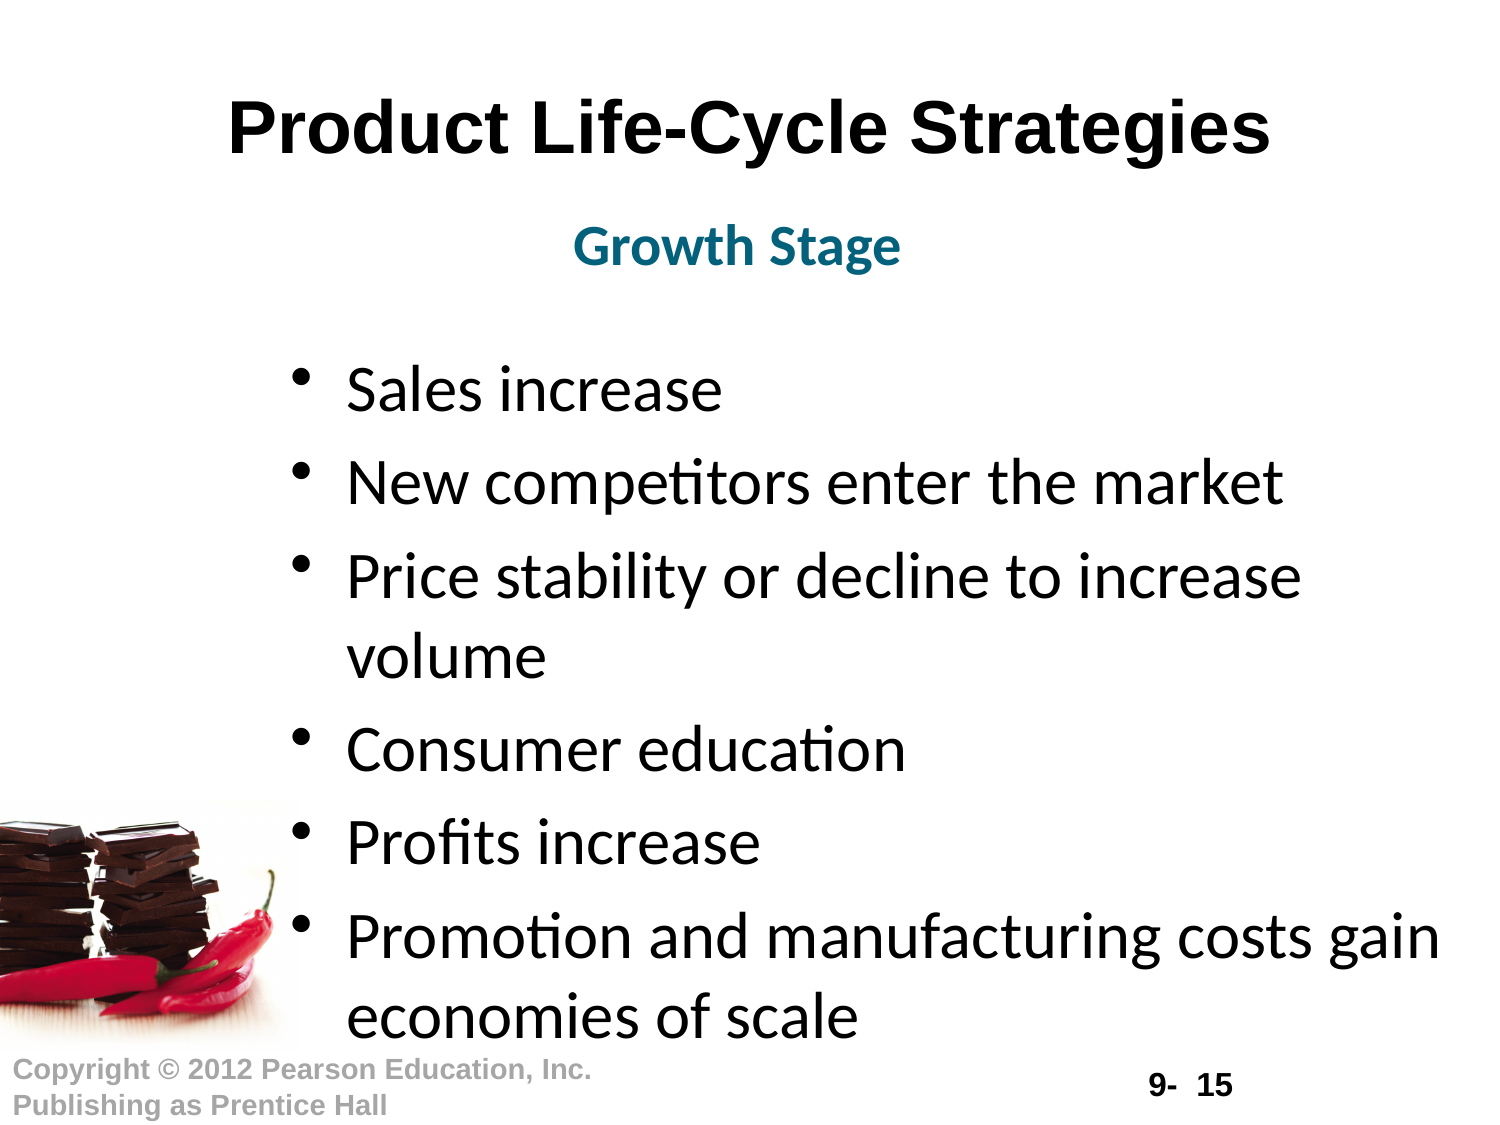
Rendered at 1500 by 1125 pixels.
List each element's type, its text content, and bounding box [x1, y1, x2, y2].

picture [0, 800, 300, 1050]
list Sales increase New competitors enter the market Price stability or decline to increase volume Consumer education Profits increase Promotion and manufacturing costs gain economies of scale [274, 337, 1500, 1013]
title Product Life-Cycle Strategies [112, 37, 1388, 226]
list Growth Stage [149, 199, 1326, 263]
